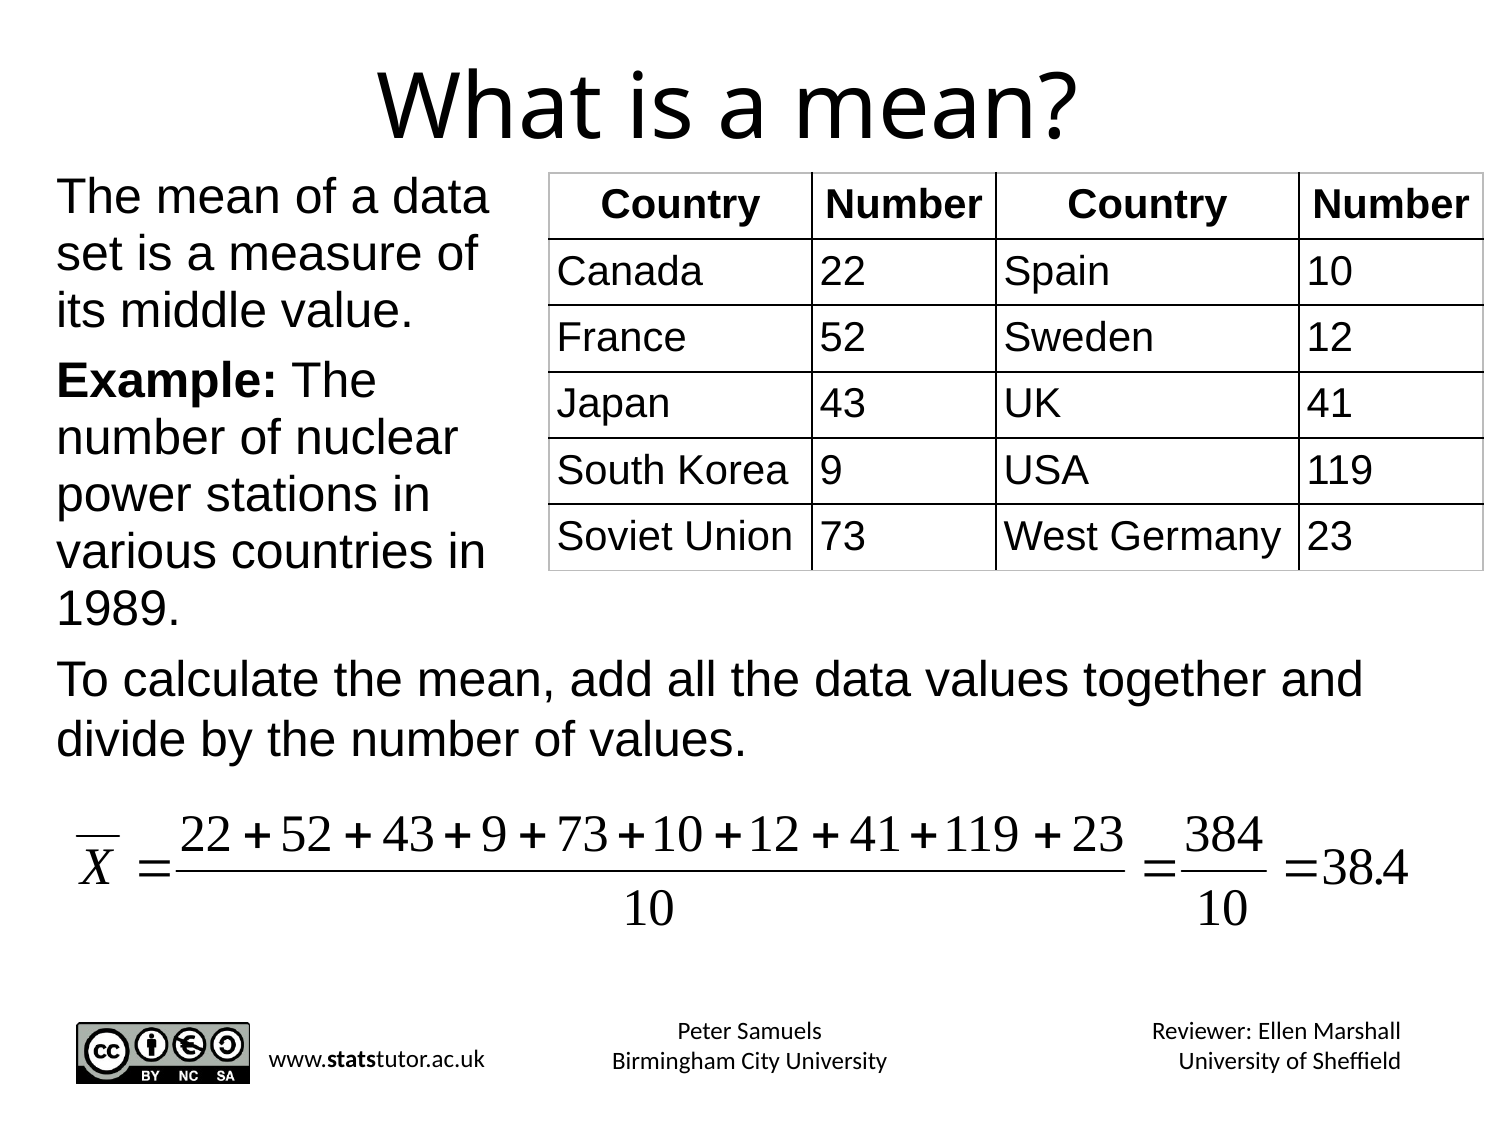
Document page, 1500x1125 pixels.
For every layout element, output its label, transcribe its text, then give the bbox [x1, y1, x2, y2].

table_cell Spain [997, 240, 1298, 304]
table_cell 9 [813, 439, 995, 503]
table_cell Soviet Union [550, 505, 811, 570]
table_header Country [550, 174, 811, 238]
table_header Number [1300, 174, 1482, 238]
table_header Number [813, 174, 995, 238]
title What is a mean? [64, 42, 1415, 161]
table_cell 73 [813, 505, 995, 570]
text_box Reviewer: Ellen Marshall University of Sheffield [1038, 1007, 1417, 1083]
table_cell USA [997, 439, 1298, 503]
table_cell Japan [550, 373, 811, 437]
table_cell Sweden [997, 306, 1298, 371]
table_cell 41 [1300, 373, 1482, 437]
table_cell 10 [1300, 240, 1482, 304]
table_cell Canada [550, 240, 811, 304]
text_box The mean of a data set is a measure of its middle value. Example: The number of nuclear power stations in various countries in 1989. [41, 160, 527, 638]
table_cell 119 [1300, 439, 1482, 503]
text_box To calculate the mean, add all the data values together and divide by the number of values. [41, 638, 1459, 774]
table_cell 52 [813, 306, 995, 371]
table_cell West Germany [997, 505, 1298, 570]
table_cell 12 [1300, 306, 1482, 371]
table_cell 23 [1300, 505, 1482, 570]
picture [76, 1022, 251, 1084]
text_box Peter Samuels Birmingham City University [549, 1007, 951, 1083]
table_cell France [550, 306, 811, 371]
table_header Country [997, 174, 1298, 238]
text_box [67, 800, 1417, 938]
text_box www.statstutor.ac.uk [254, 1035, 538, 1080]
table_cell 22 [813, 240, 995, 304]
table_cell 43 [813, 373, 995, 437]
table_cell South Korea [550, 439, 811, 503]
table_cell UK [997, 373, 1298, 437]
